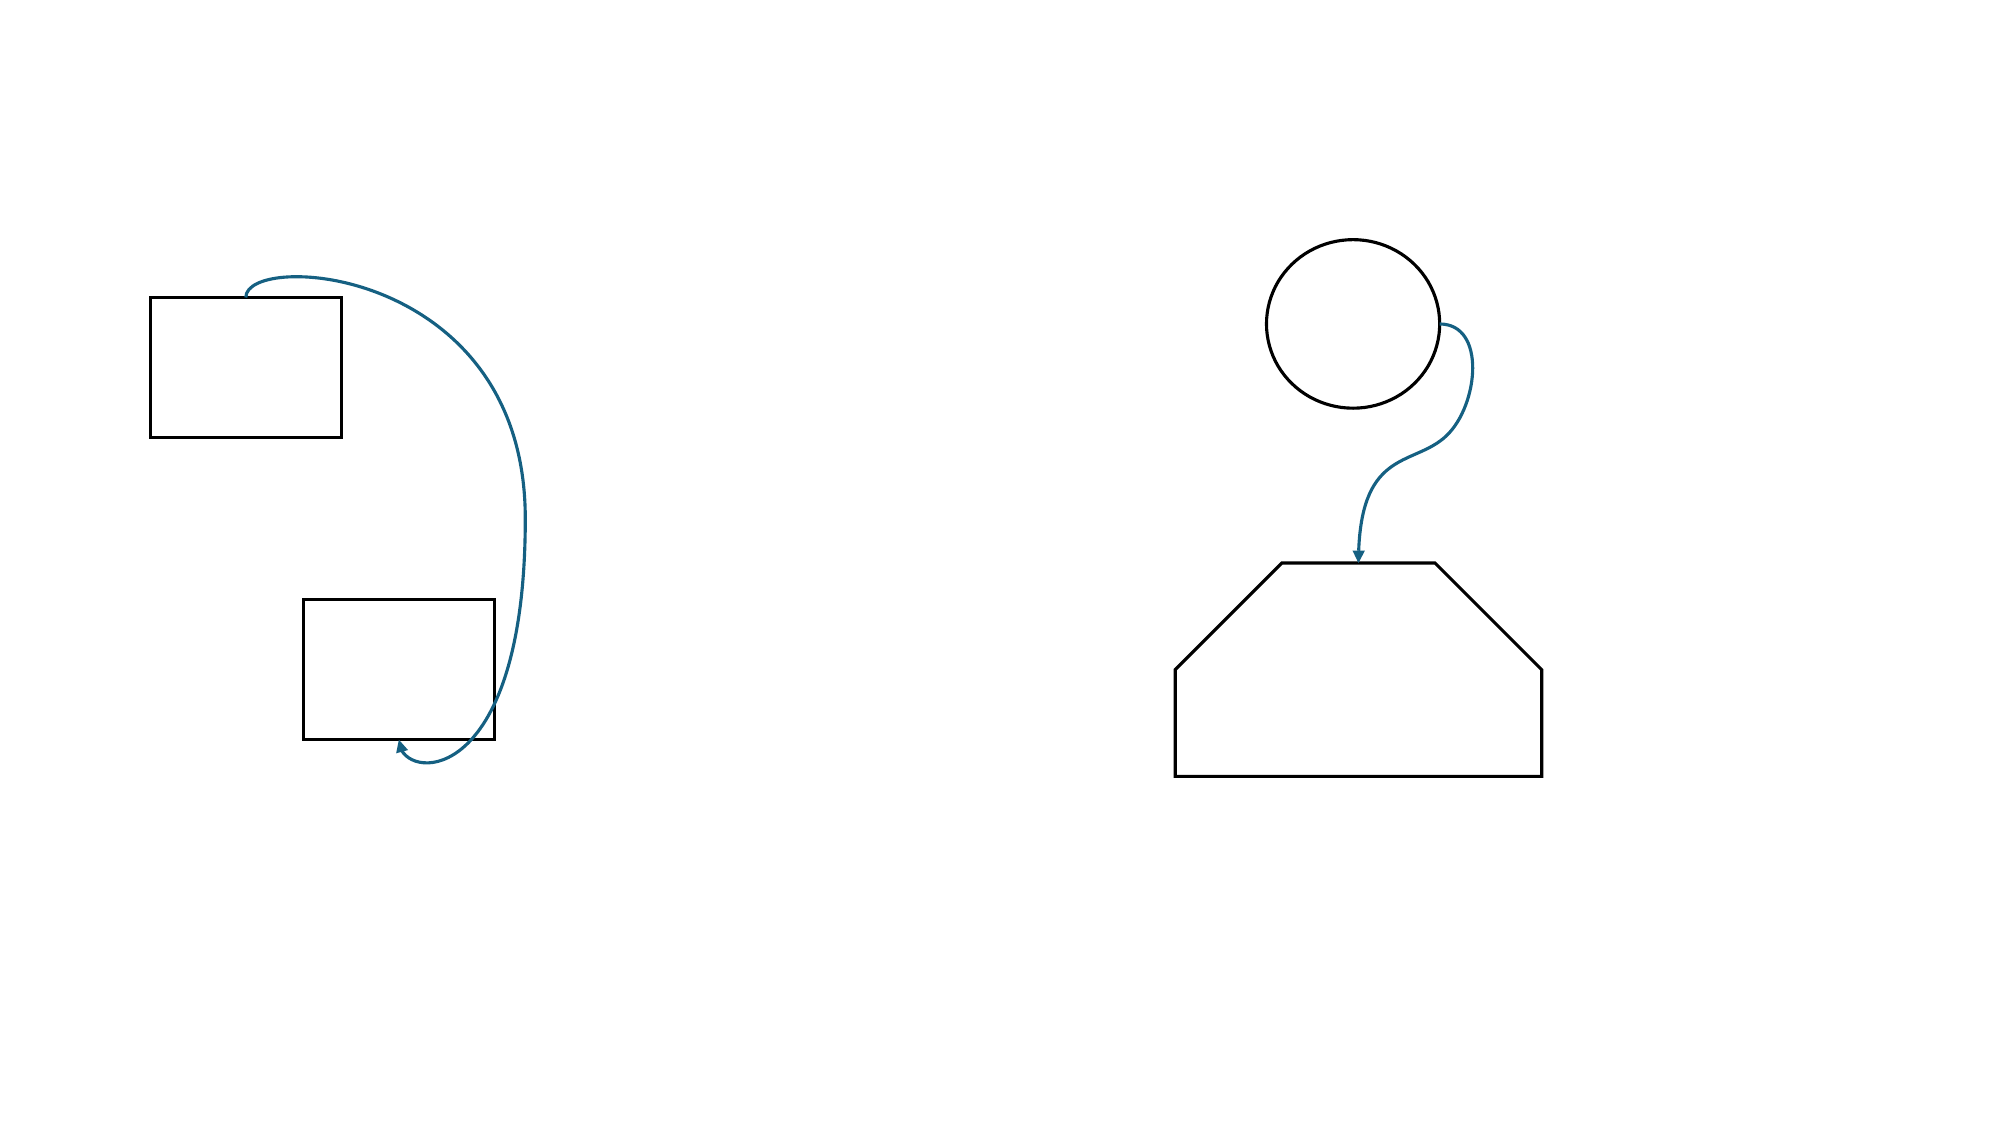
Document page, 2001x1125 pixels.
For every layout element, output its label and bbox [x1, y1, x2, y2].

text_box [302, 598, 496, 741]
text_box [1439, 323, 1543, 671]
text_box [1173, 561, 1544, 778]
text_box [149, 296, 343, 439]
text_box [1264, 238, 1442, 410]
text_box [100, 441, 544, 596]
